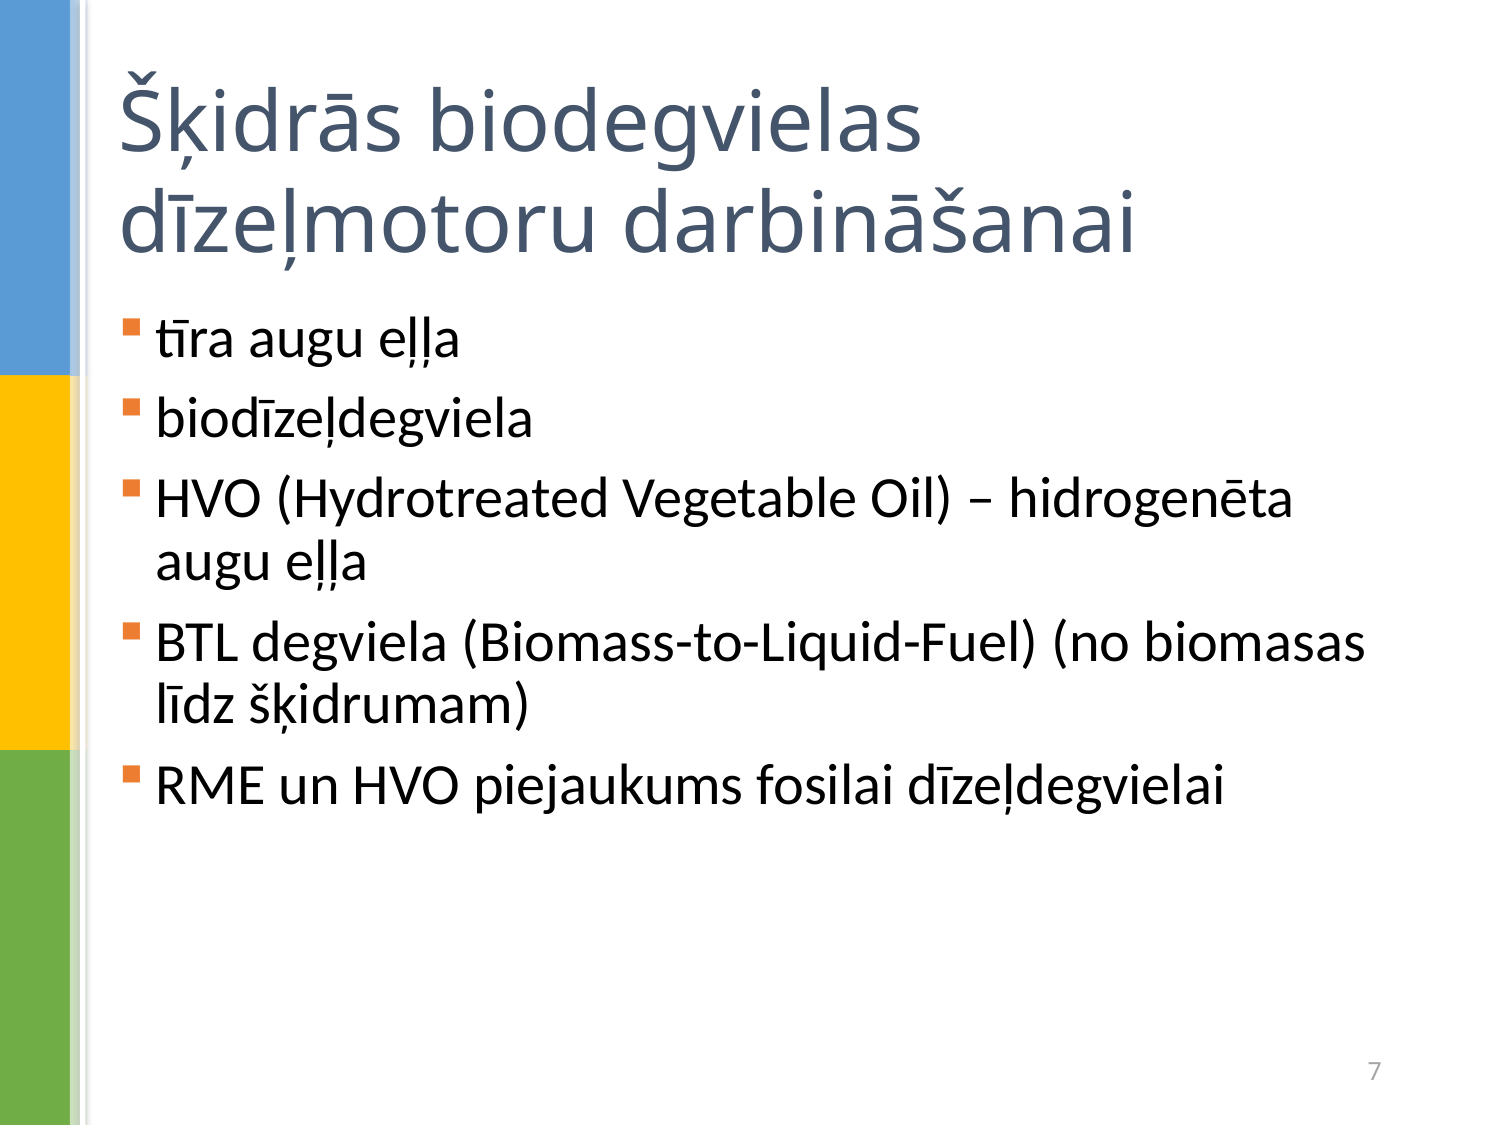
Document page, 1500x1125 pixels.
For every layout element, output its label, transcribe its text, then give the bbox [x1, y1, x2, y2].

title Šķidrās biodegvielas dīzeļmotoru darbināšanai [103, 59, 1397, 278]
slide_number 7 [993, 1042, 1397, 1103]
list tīra augu eļļa biodīzeļdegviela HVO (Hydrotreated Vegetable Oil) – hidrogenēta augu eļļa BTL degviela (Biomass-to-Liquid-Fuel) (no biomasas līdz šķidrumam) RME un HVO piejaukums fosilai dīzeļdegvielai [103, 299, 1397, 1014]
